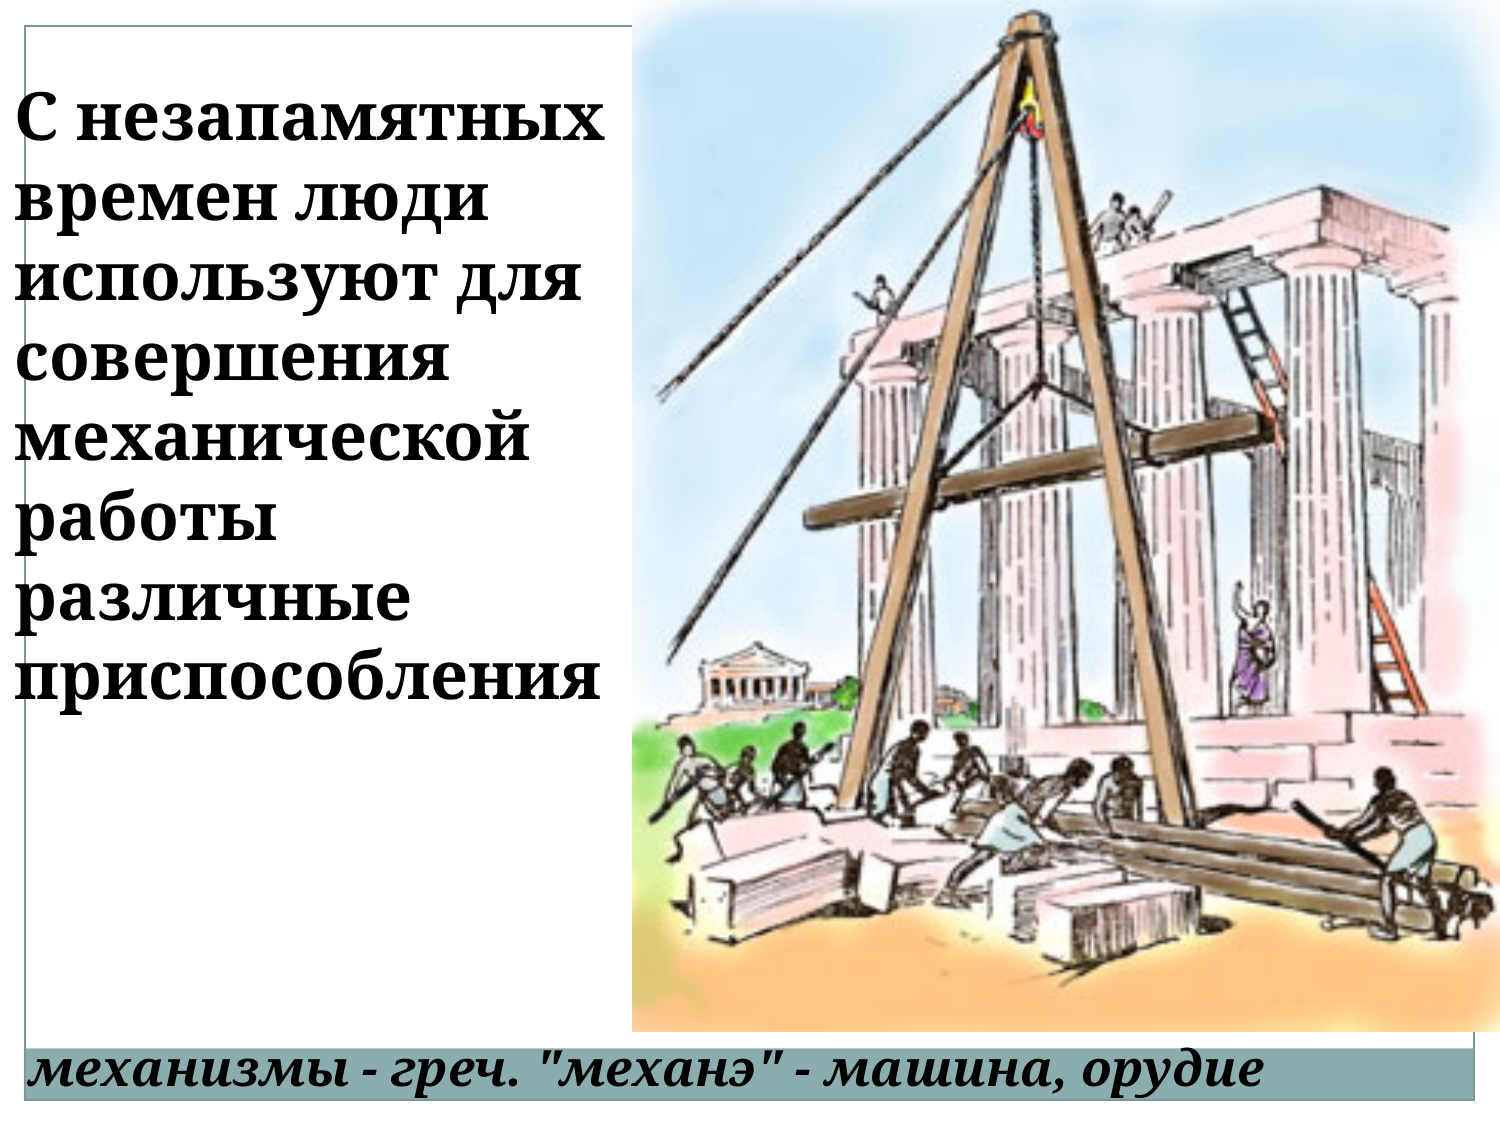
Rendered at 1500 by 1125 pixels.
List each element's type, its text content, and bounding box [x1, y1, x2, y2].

text_box С незапамятных времен люди используют для совершения механической работы различные приспособления [0, 66, 625, 834]
text_box механизмы - греч. "механэ" - машина, орудие [0, 1029, 1500, 1104]
picture [632, 0, 1500, 1032]
